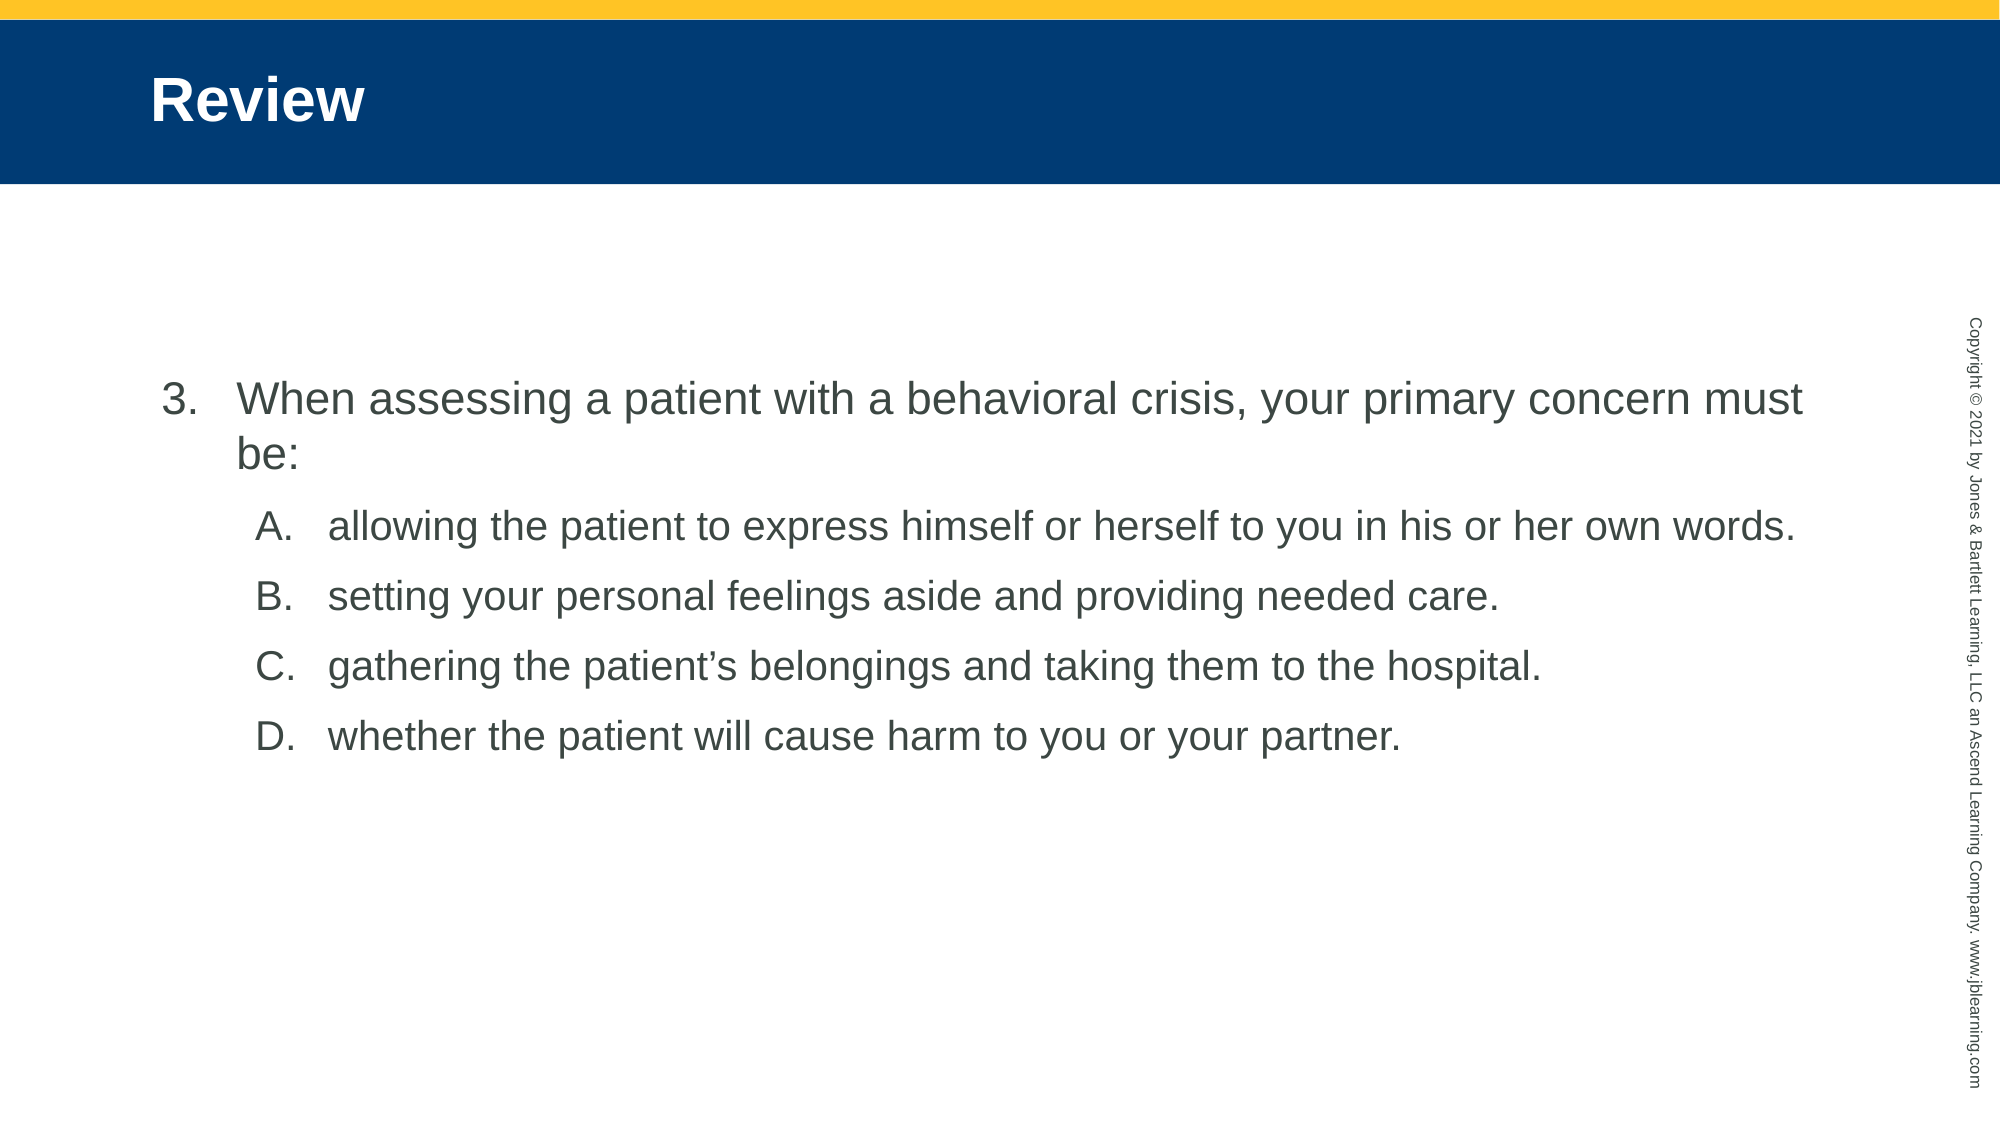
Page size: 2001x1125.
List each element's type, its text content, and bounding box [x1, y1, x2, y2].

list When assessing a patient with a behavioral crisis, your primary concern must be: allowing the patient to express himself or herself to you in his or her own words. setting your personal feelings aside and providing needed care. gathering the patient’s belongings and taking them to the hospital. whether the patient will cause harm to you or your partner. [146, 361, 1859, 1016]
title Review [0, 19, 2000, 185]
